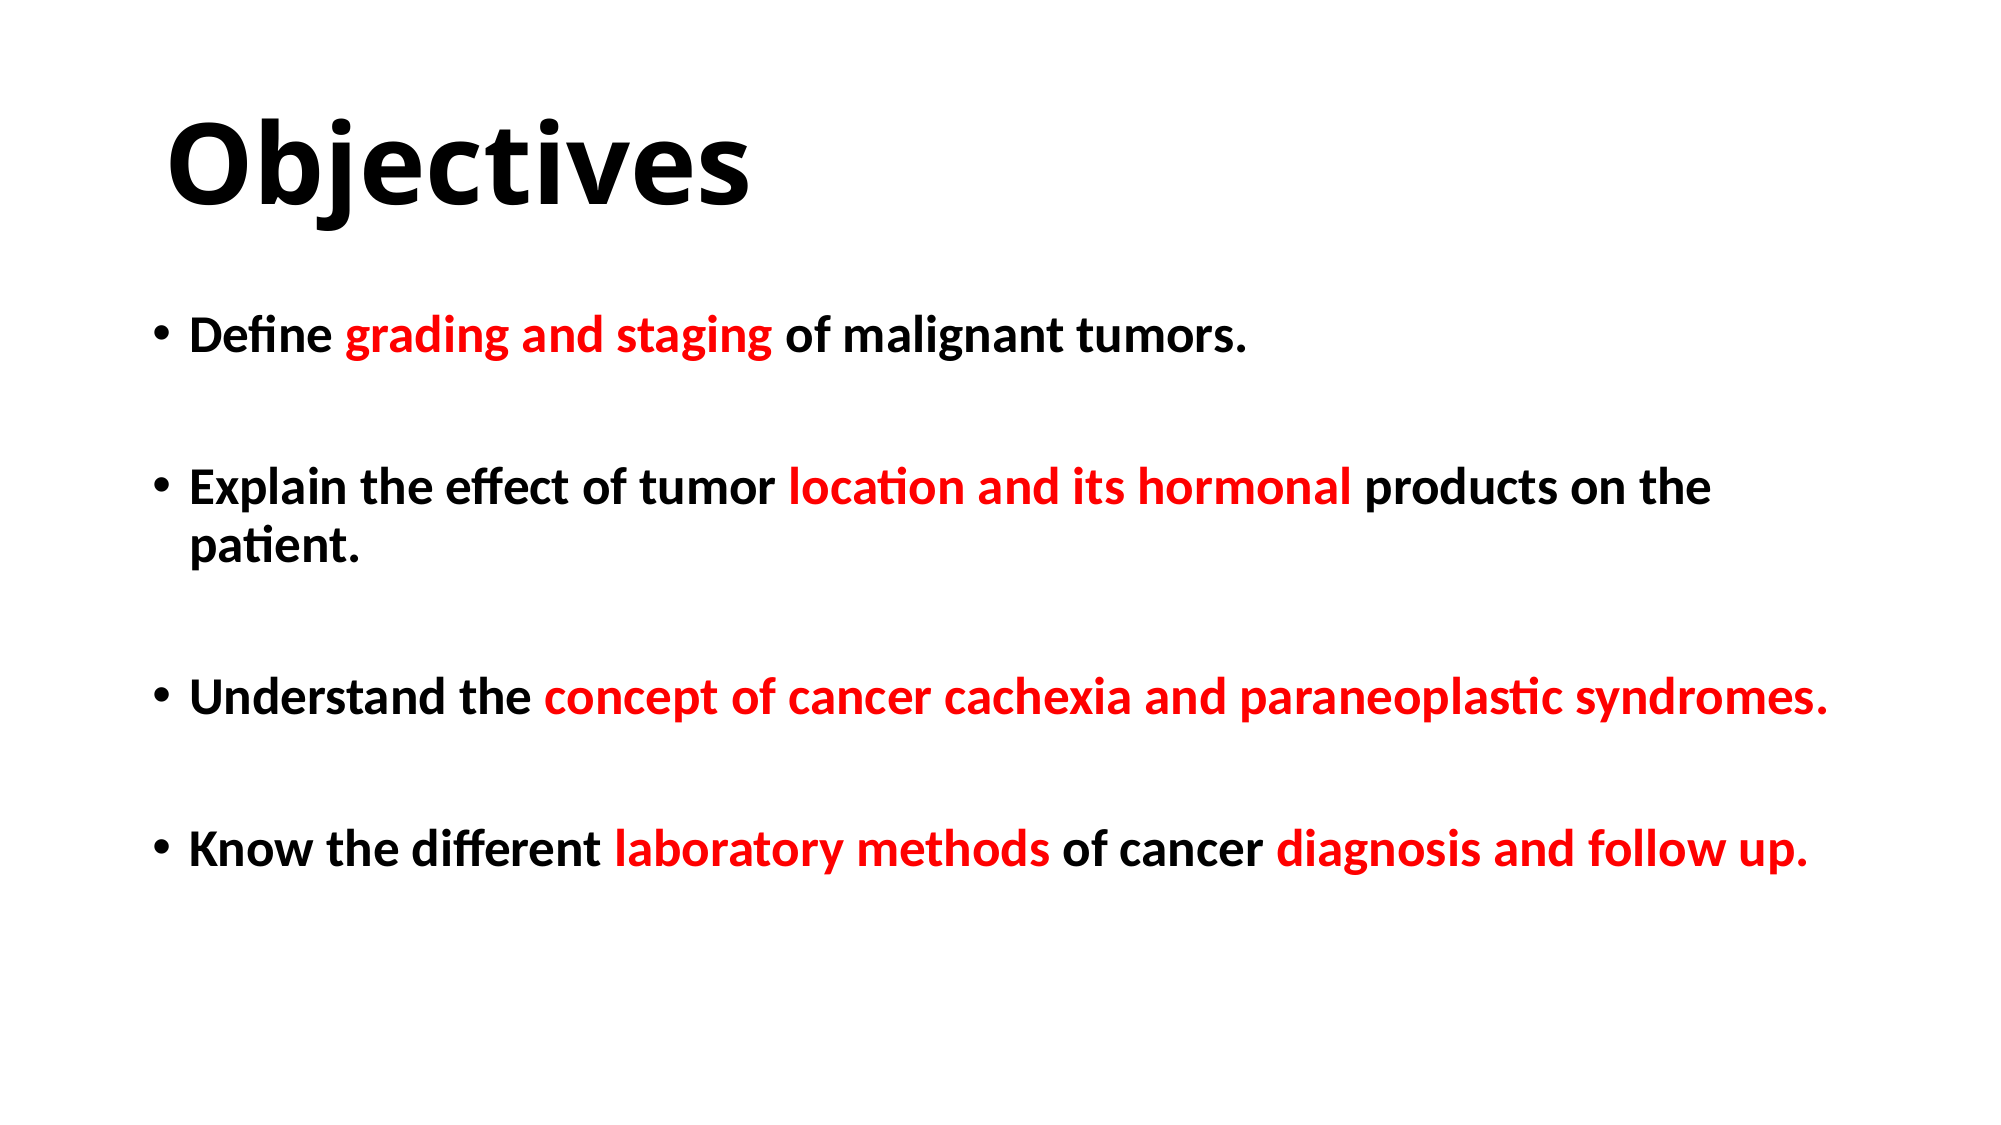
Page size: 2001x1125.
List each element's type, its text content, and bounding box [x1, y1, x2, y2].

list Define grading and staging of malignant tumors. Explain the effect of tumor location and its hormonal products on the patient. Understand the concept of cancer cachexia and paraneoplastic syndromes. Know the different laboratory methods of cancer diagnosis and follow up. [137, 299, 1863, 1014]
title Objectives [137, 59, 1863, 278]
